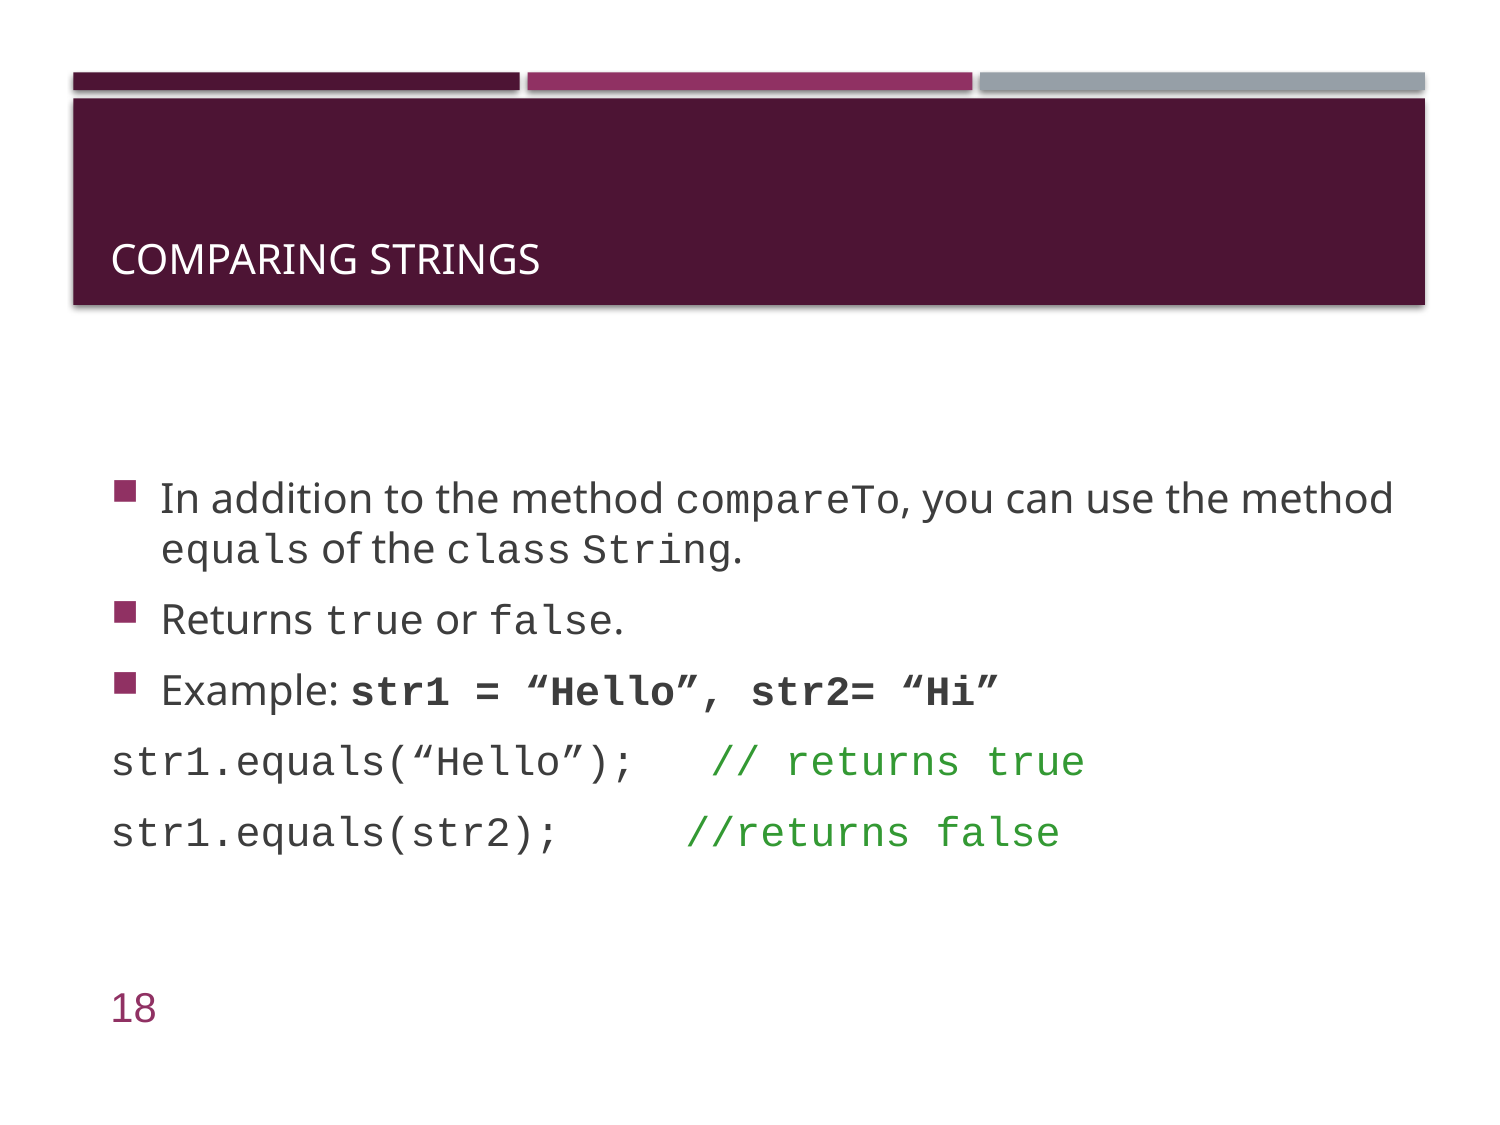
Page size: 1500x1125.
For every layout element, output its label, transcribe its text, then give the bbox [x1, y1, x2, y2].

slide_number 18 [95, 976, 895, 1037]
list In addition to the method compareTo, you can use the method equals of the class String. Returns true or false. Example: str1 = “Hello”, str2= “Hi” str1.equals(“Hello”); // returns true str1.equals(str2); //returns false [95, 365, 1476, 962]
title Comparing Strings [95, 112, 1406, 291]
